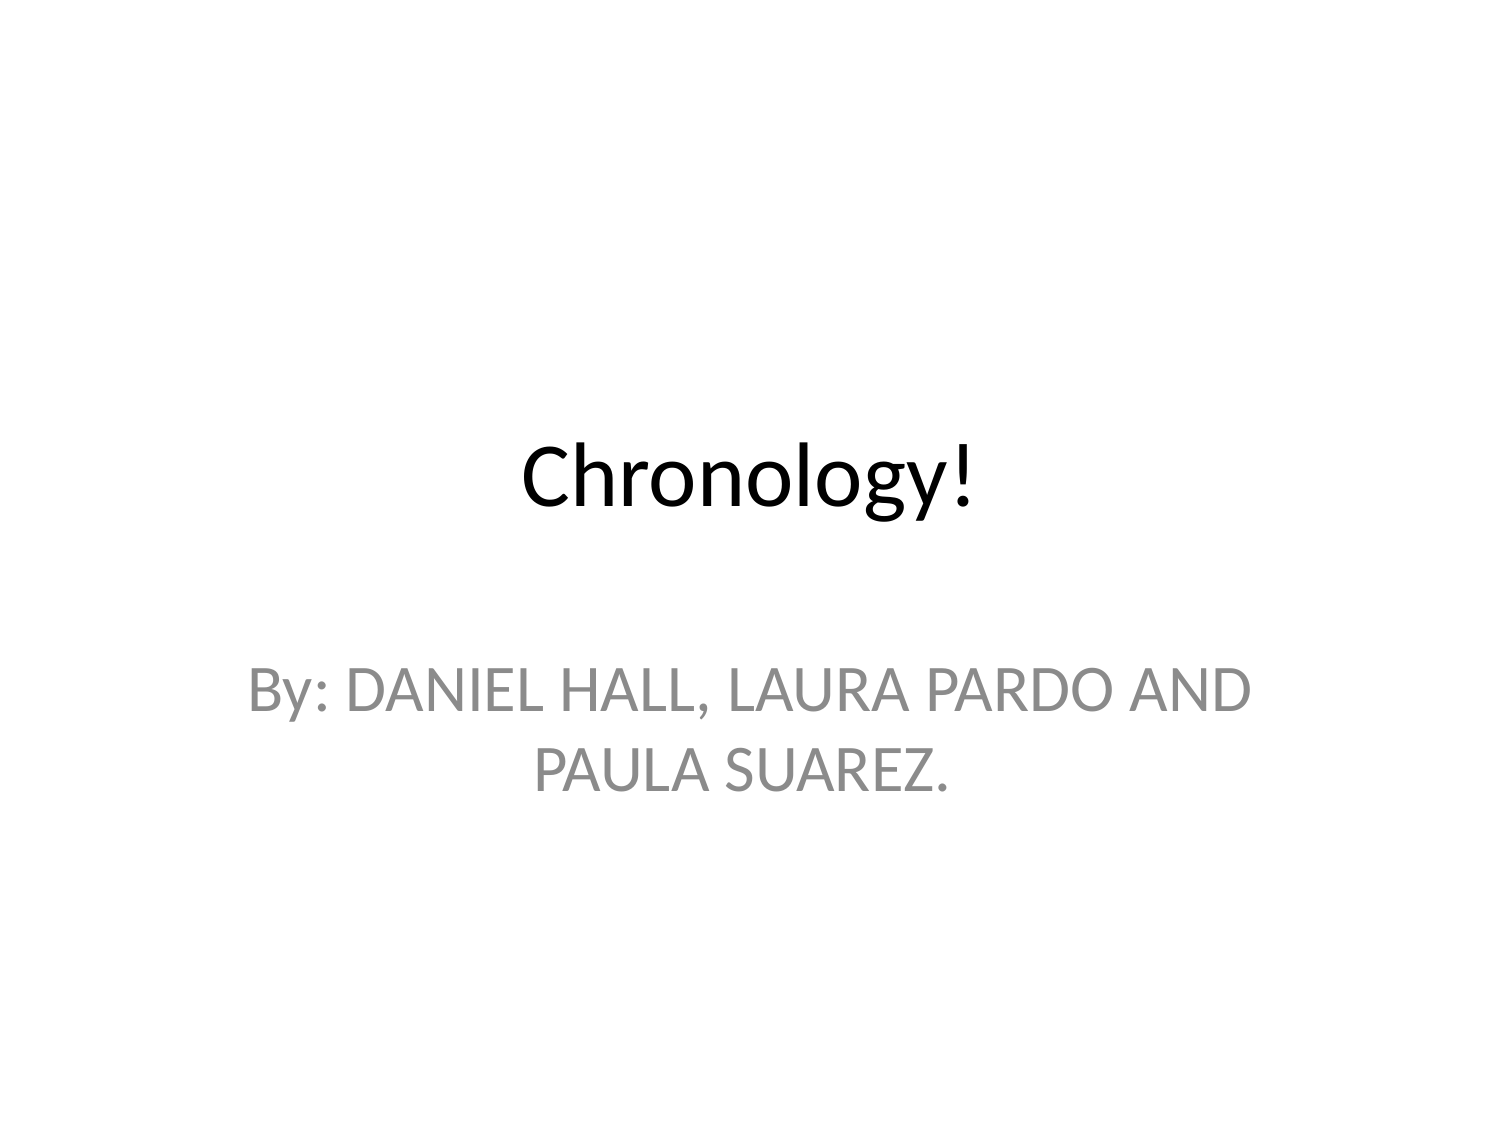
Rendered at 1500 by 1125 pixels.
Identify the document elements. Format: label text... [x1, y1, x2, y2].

subtitle By: DANIEL HALL, LAURA PARDO AND PAULA SUAREZ. [225, 637, 1275, 925]
title Chronology! [112, 349, 1388, 591]
